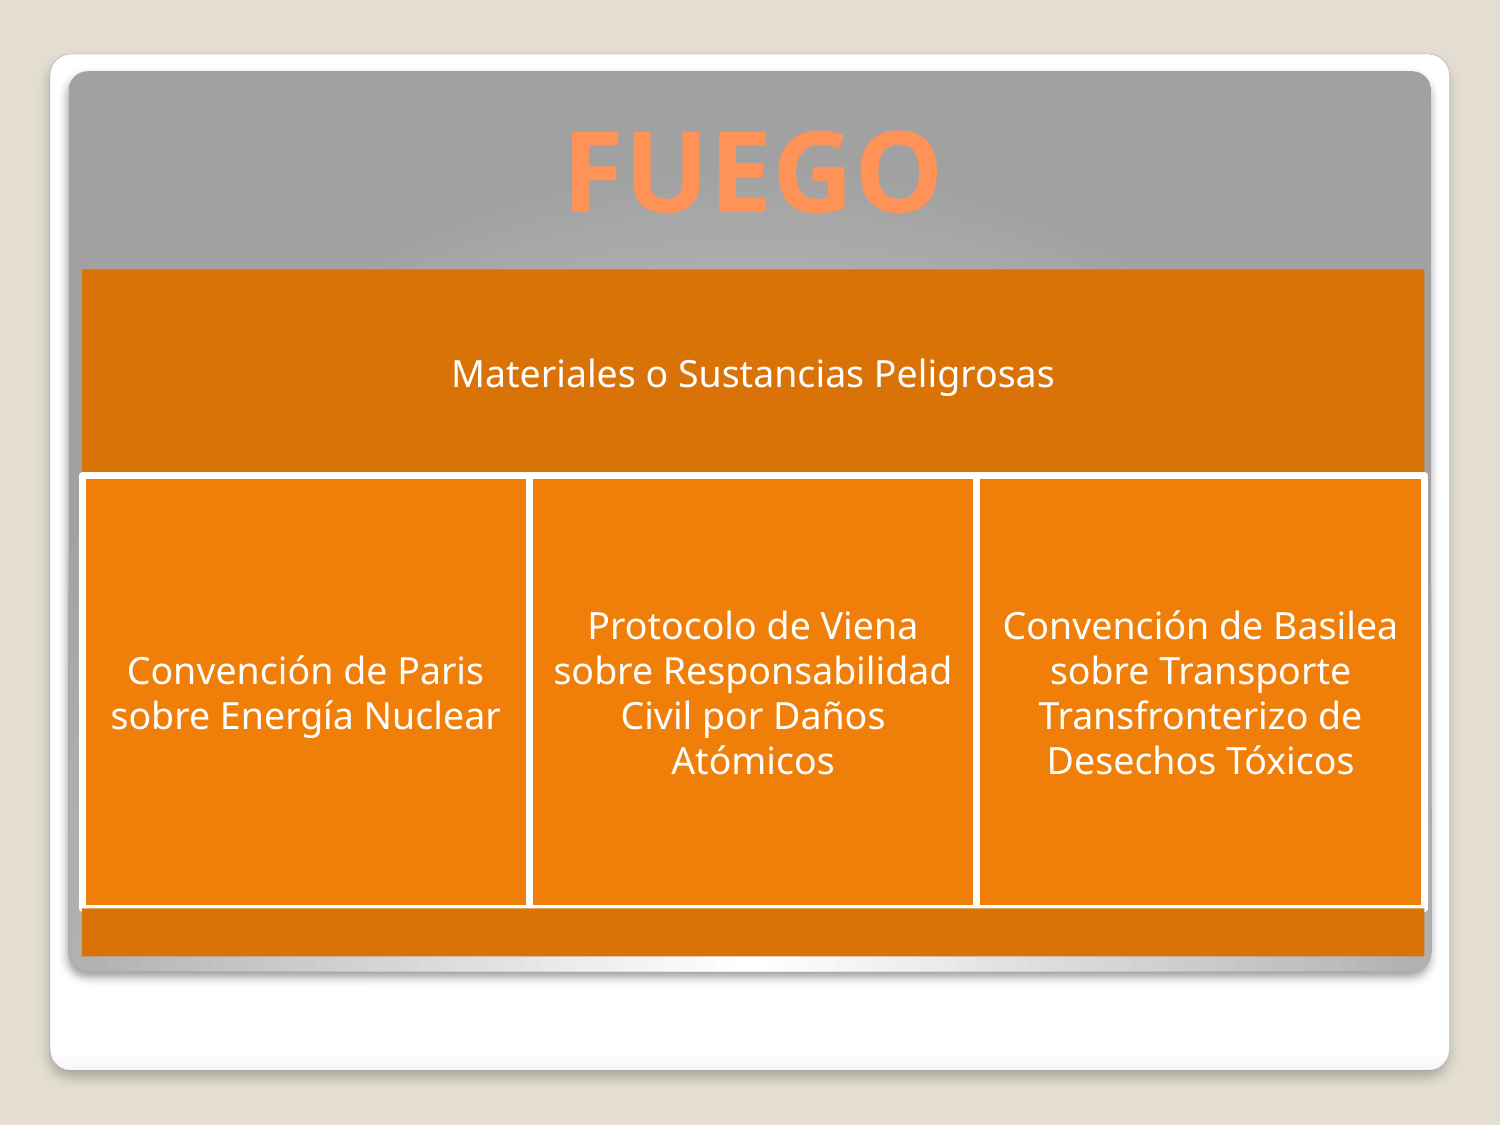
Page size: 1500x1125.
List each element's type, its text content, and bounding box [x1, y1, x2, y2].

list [81, 269, 1425, 957]
title FUEGO [82, 70, 1425, 243]
